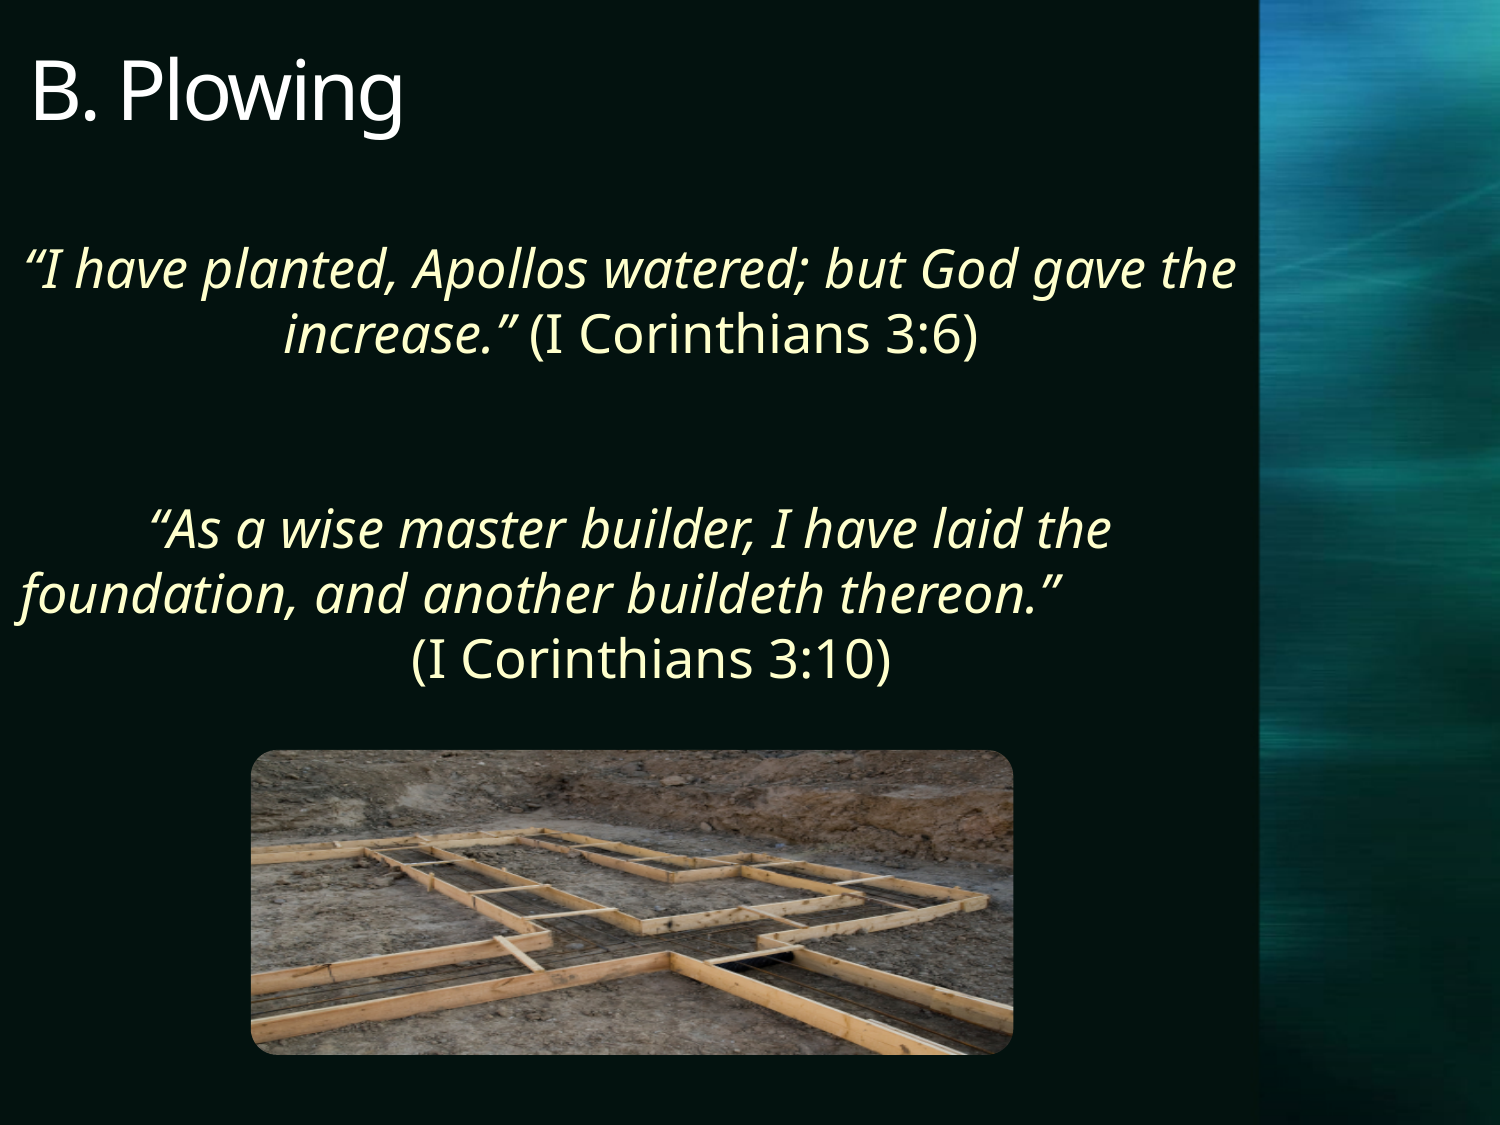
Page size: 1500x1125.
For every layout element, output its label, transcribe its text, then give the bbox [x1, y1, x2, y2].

title B. Plowing [28, 12, 1375, 175]
picture [0, 0, 1500, 1125]
text_box “I have planted, Apollos watered; but God gave the increase.” (I Corinthians 3:6) “As a wise master builder, I have laid the foundation, and another buildeth thereon.” (I Corinthians 3:10) [0, 227, 1263, 697]
